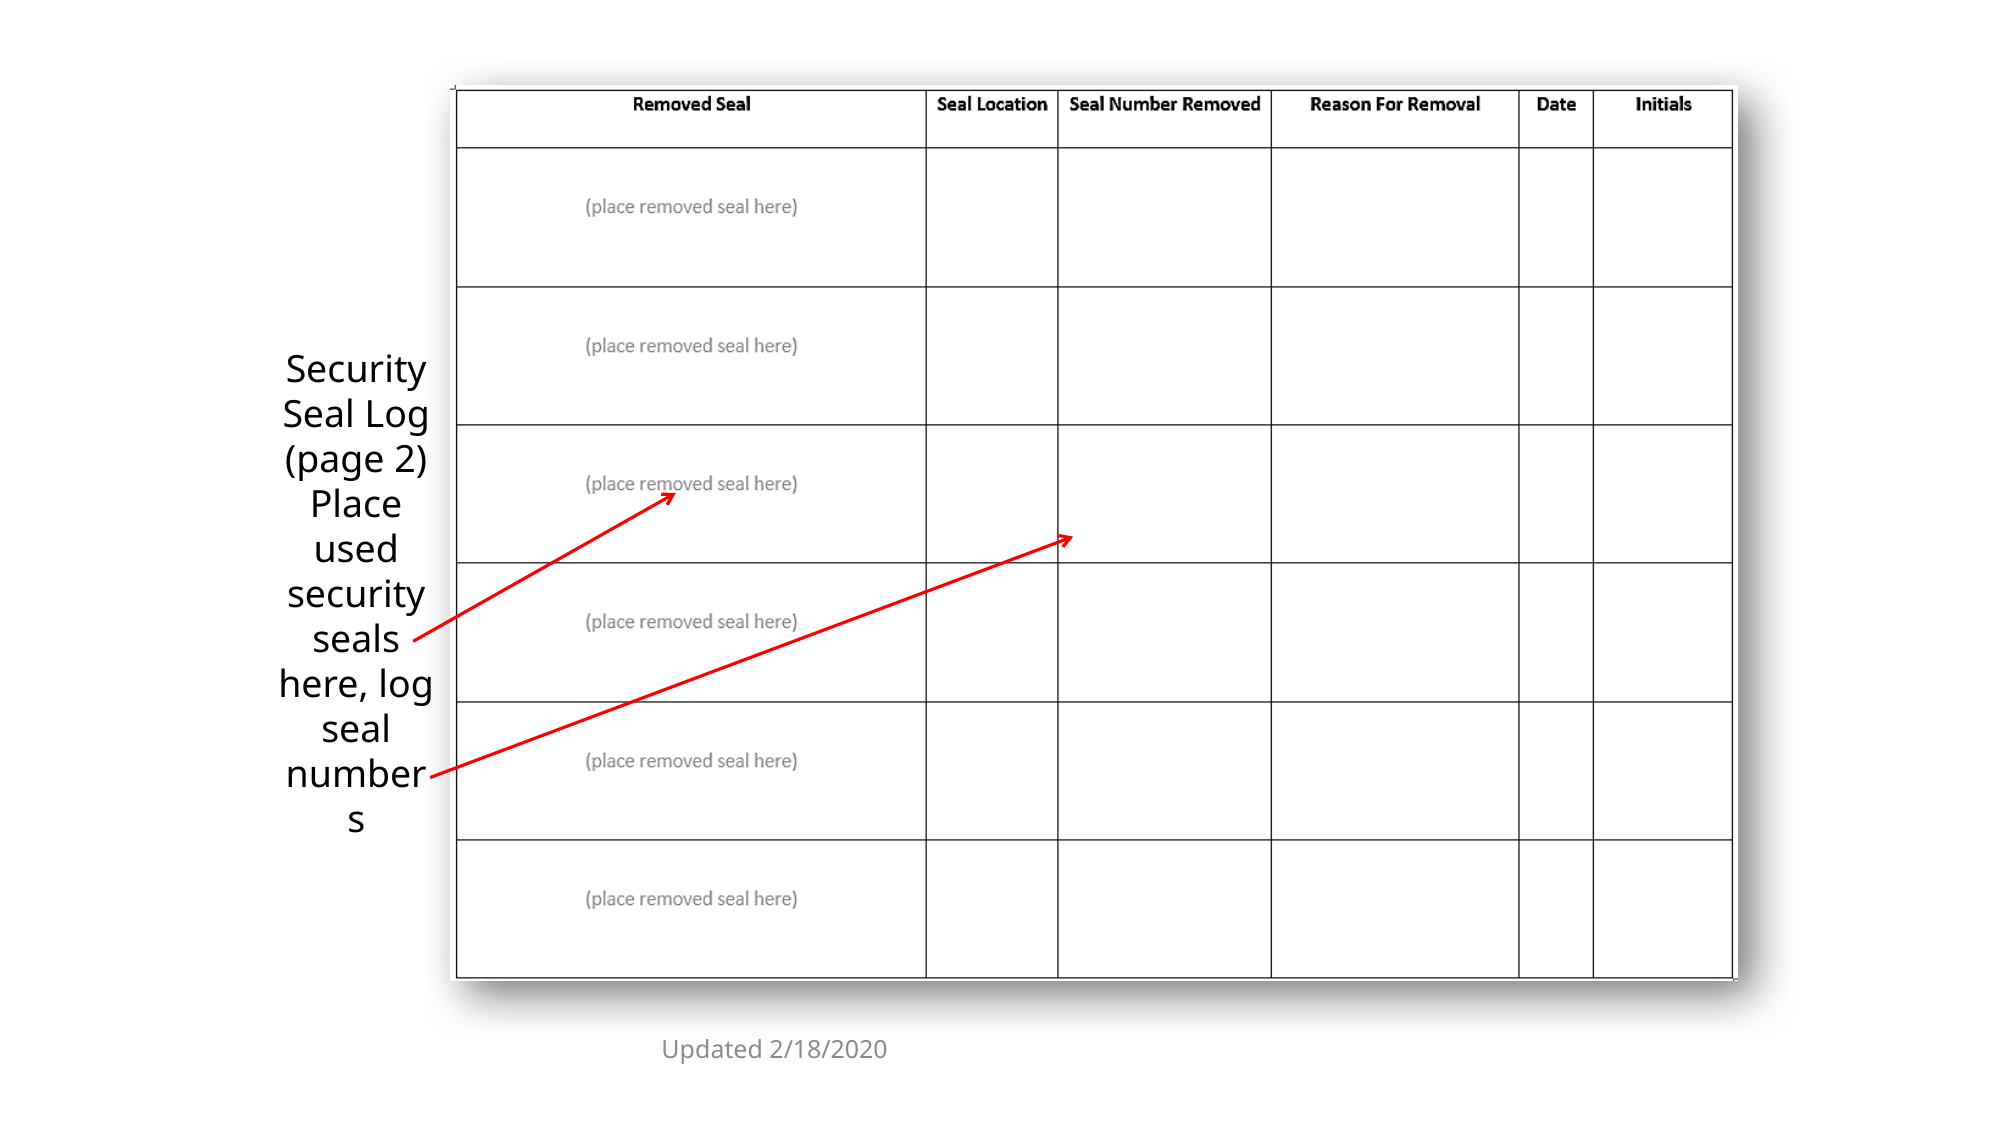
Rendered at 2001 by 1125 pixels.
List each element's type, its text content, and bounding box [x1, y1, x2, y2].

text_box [430, 536, 1074, 778]
footer Updated 2/18/2020 [375, 1018, 1175, 1079]
picture [449, 85, 1738, 981]
text_box Security Seal Log (page 2) Place used security seals here, log seal numbers [262, 337, 449, 848]
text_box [413, 492, 676, 642]
